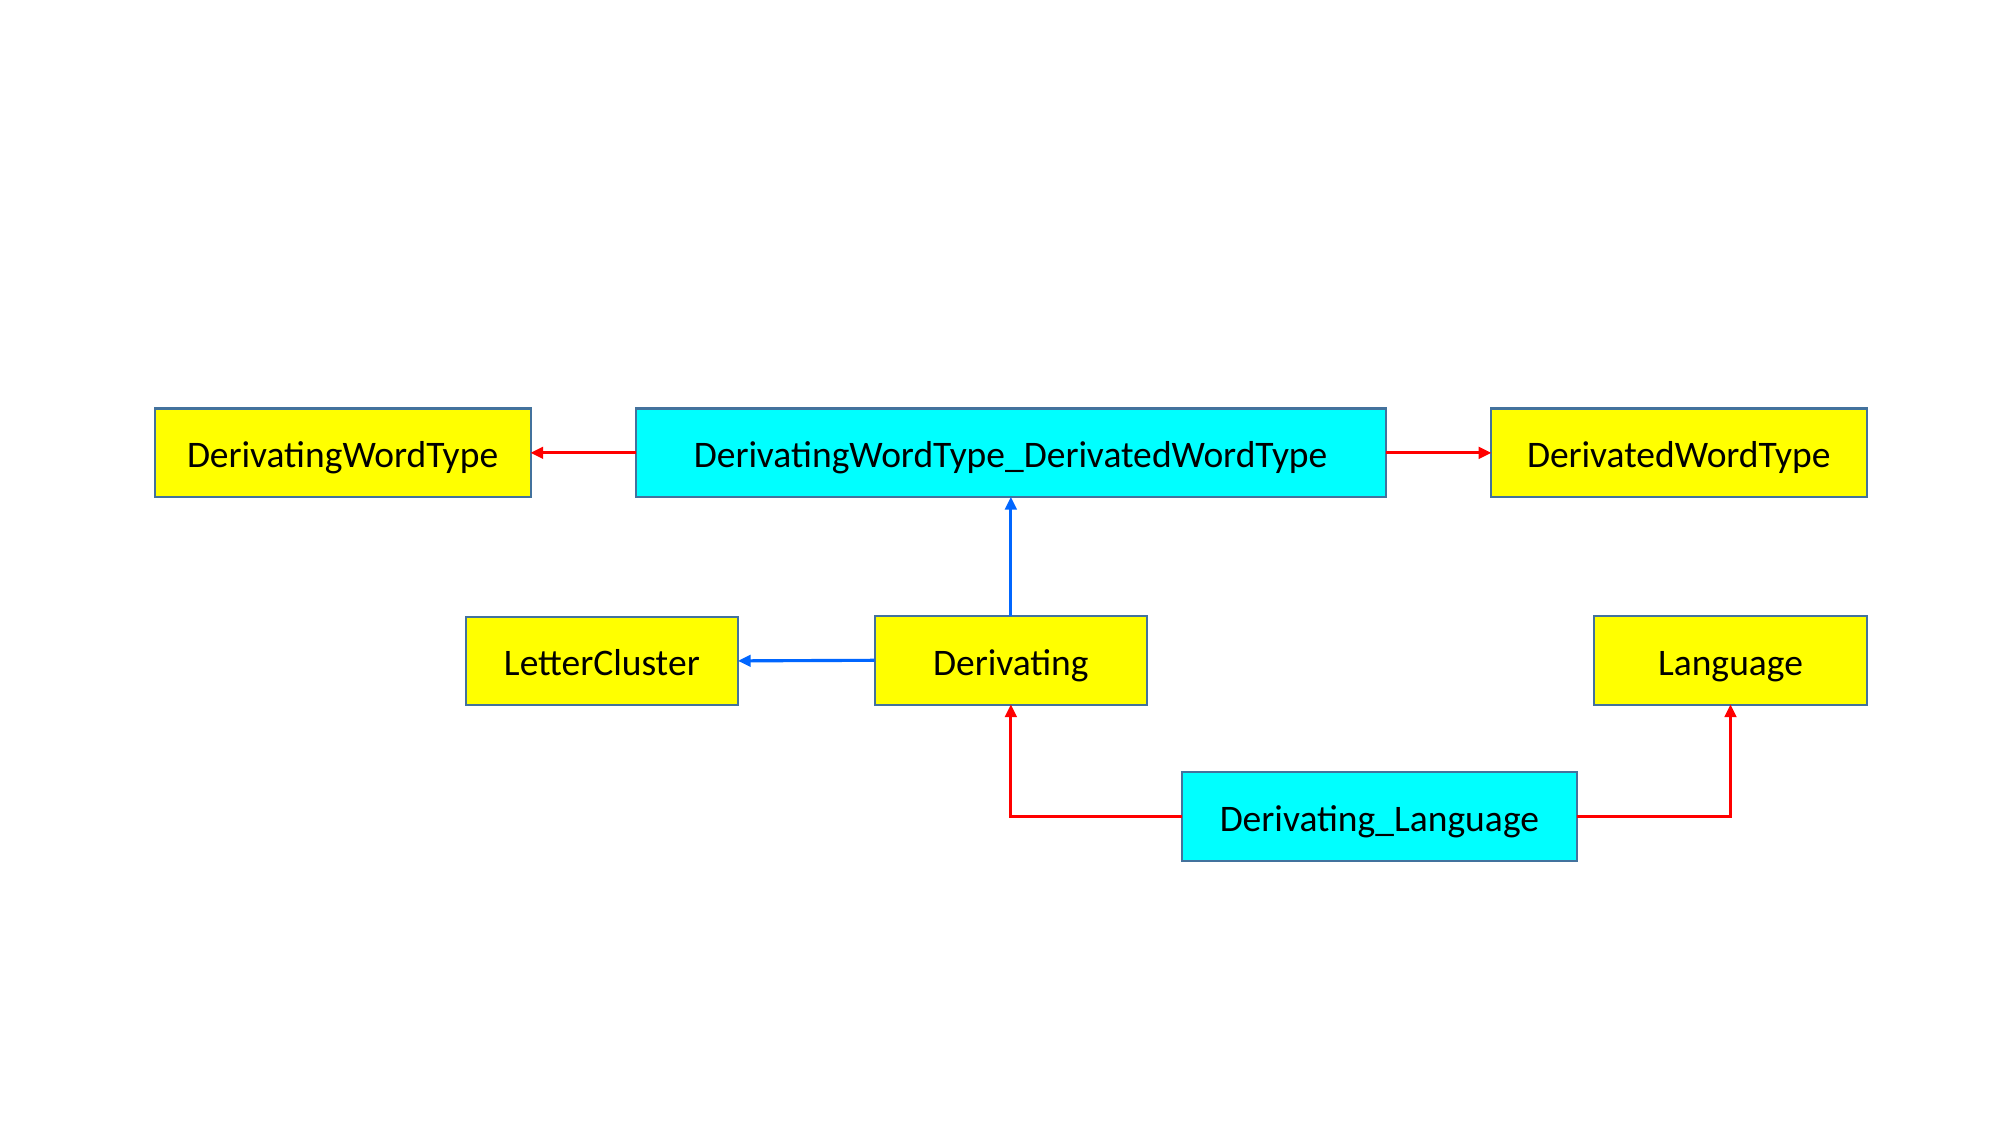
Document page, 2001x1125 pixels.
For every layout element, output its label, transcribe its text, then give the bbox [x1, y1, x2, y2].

text_box DerivatedWordType [1490, 407, 1868, 498]
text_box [1010, 704, 1182, 817]
text_box DerivatingWordType_DerivatedWordType [635, 407, 1387, 498]
text_box Derivating_Language [1181, 771, 1578, 862]
text_box DerivatingWordType [154, 407, 532, 498]
text_box Language [1593, 615, 1868, 706]
text_box Derivating [874, 615, 1148, 706]
text_box LetterCluster [465, 616, 739, 706]
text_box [1577, 704, 1731, 817]
